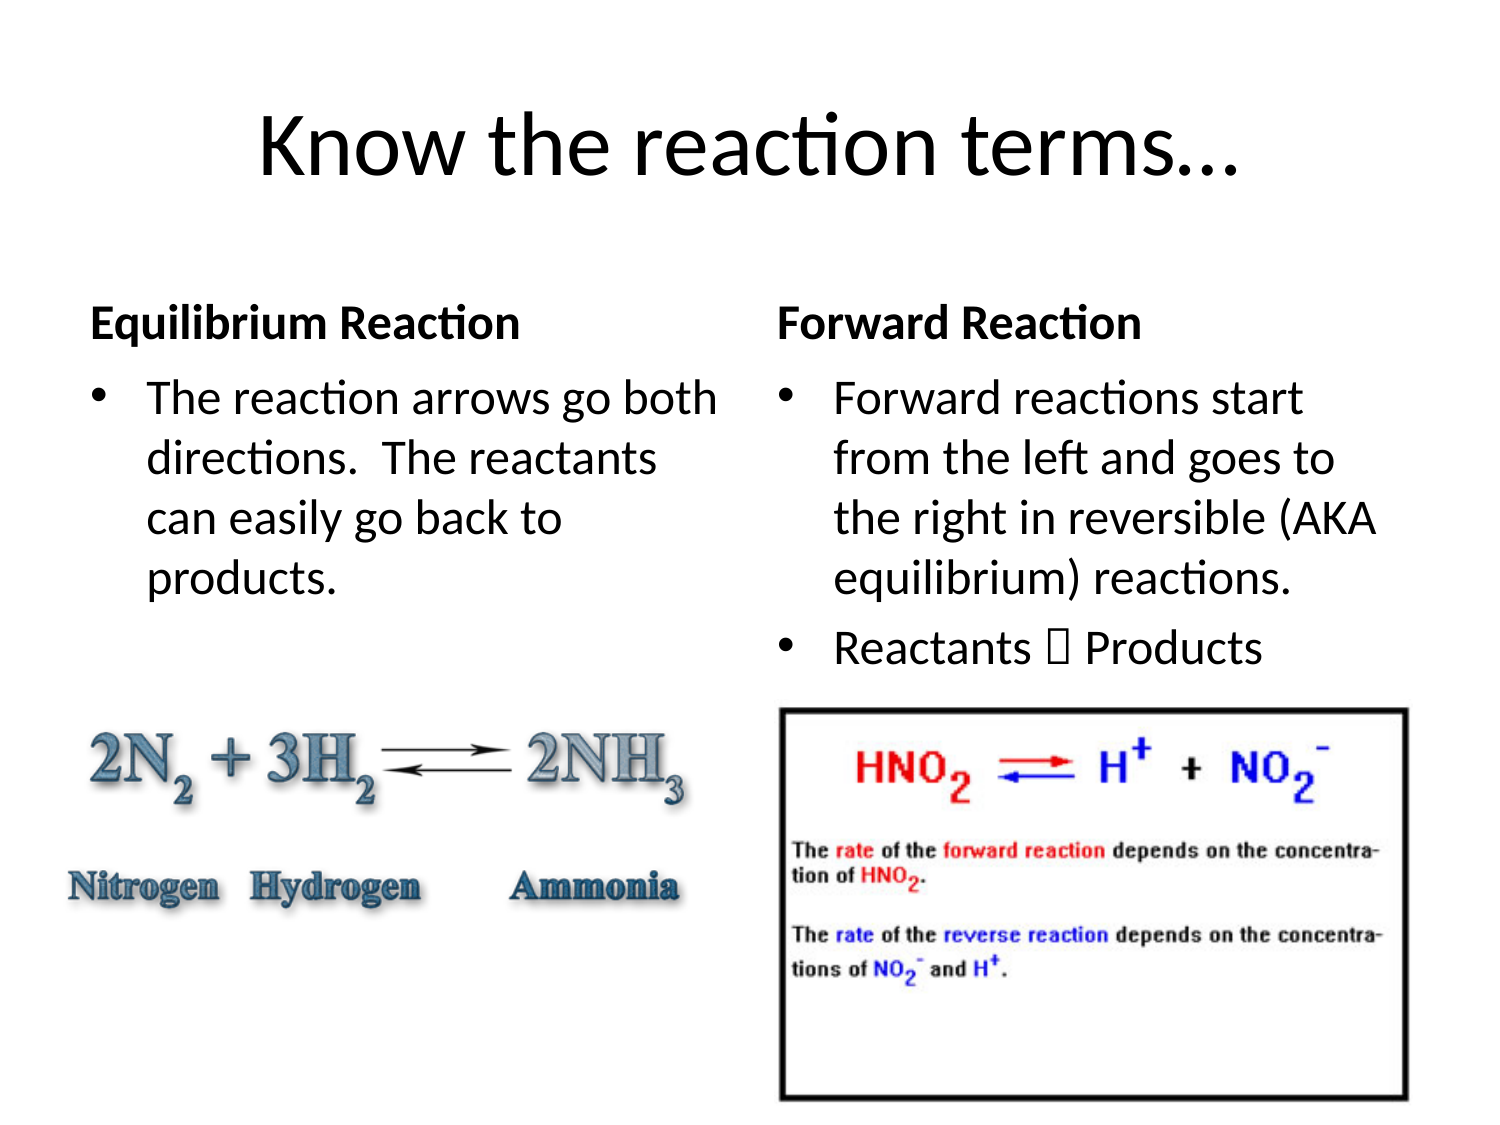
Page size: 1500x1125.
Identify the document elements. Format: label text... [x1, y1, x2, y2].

title Know the reaction terms… [75, 45, 1425, 233]
list Forward Reaction [761, 251, 1425, 356]
picture [774, 699, 1413, 1111]
list Equilibrium Reaction [75, 251, 738, 356]
picture [59, 637, 710, 963]
list Forward reactions start from the left and goes to the right in reversible (AKA equilibrium) reactions. Reactants  Products [761, 356, 1425, 1005]
list The reaction arrows go both directions. The reactants can easily go back to products. [75, 356, 738, 1005]
